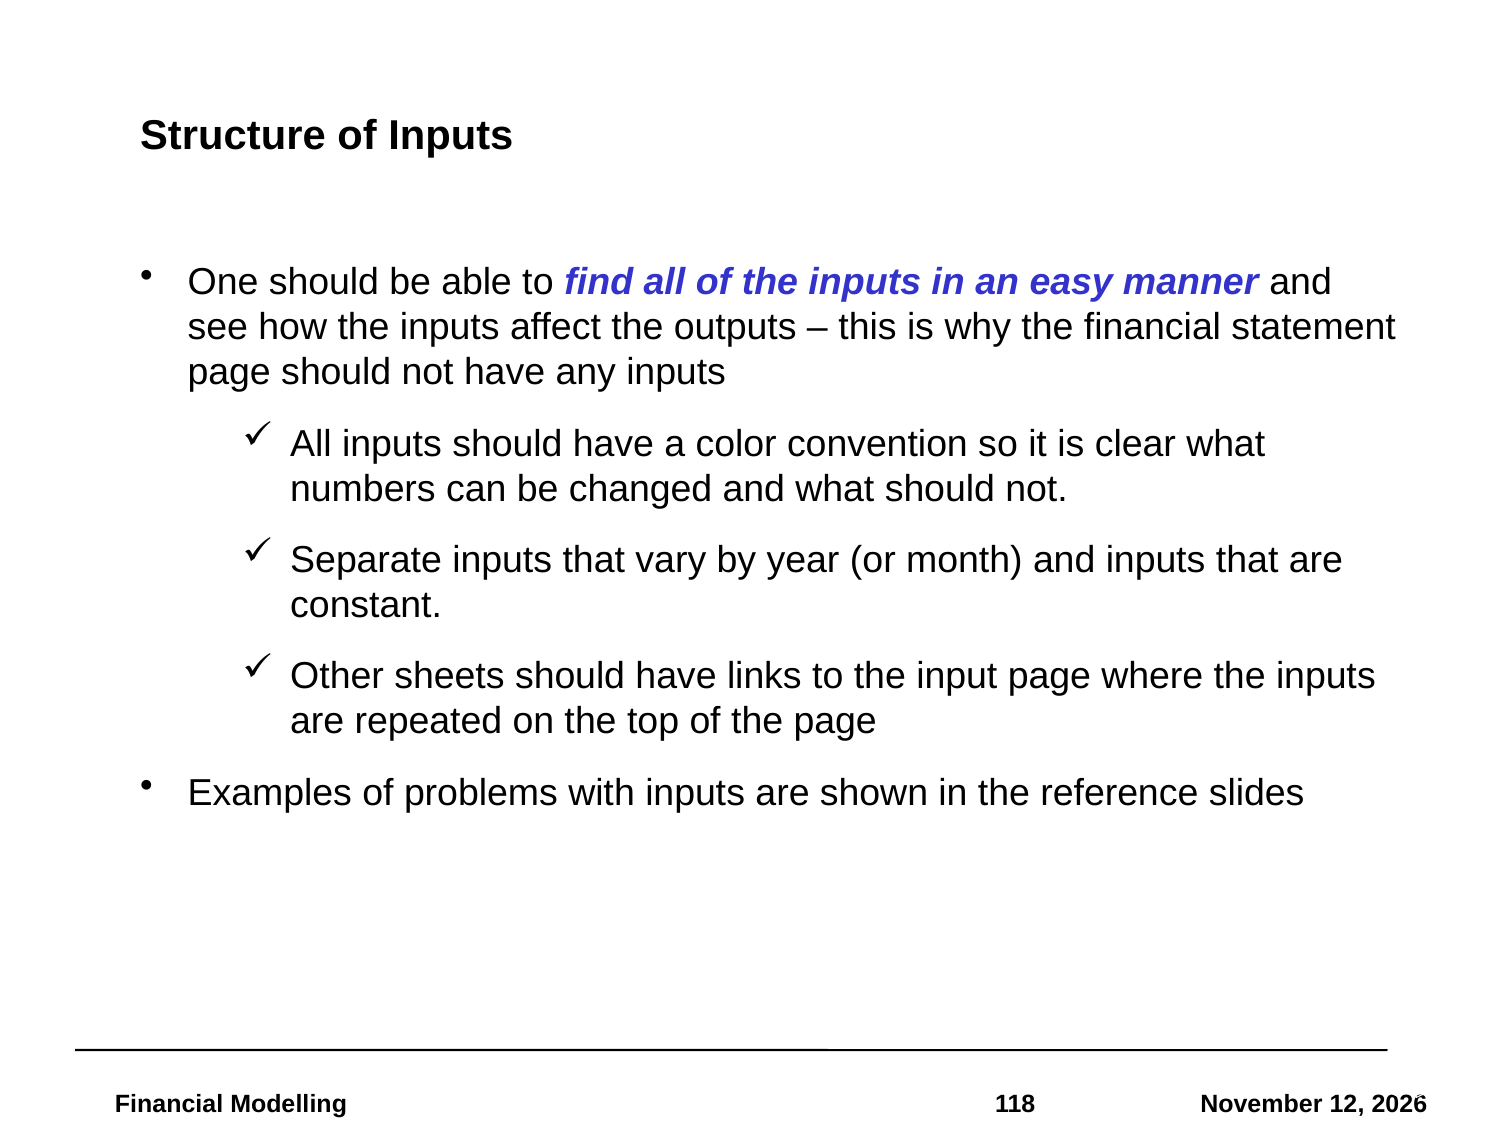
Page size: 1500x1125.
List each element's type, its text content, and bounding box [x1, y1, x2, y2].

list One should be able to find all of the inputs in an easy manner and see how the inputs affect the outputs – this is why the financial statement page should not have any inputs All inputs should have a color convention so it is clear what numbers can be changed and what should not. Separate inputs that vary by year (or month) and inputs that are constant. Other sheets should have links to the input page where the inputs are repeated on the top of the page Examples of problems with inputs are shown in the reference slides [124, 249, 1413, 1001]
title Structure of Inputs [124, 99, 1413, 226]
